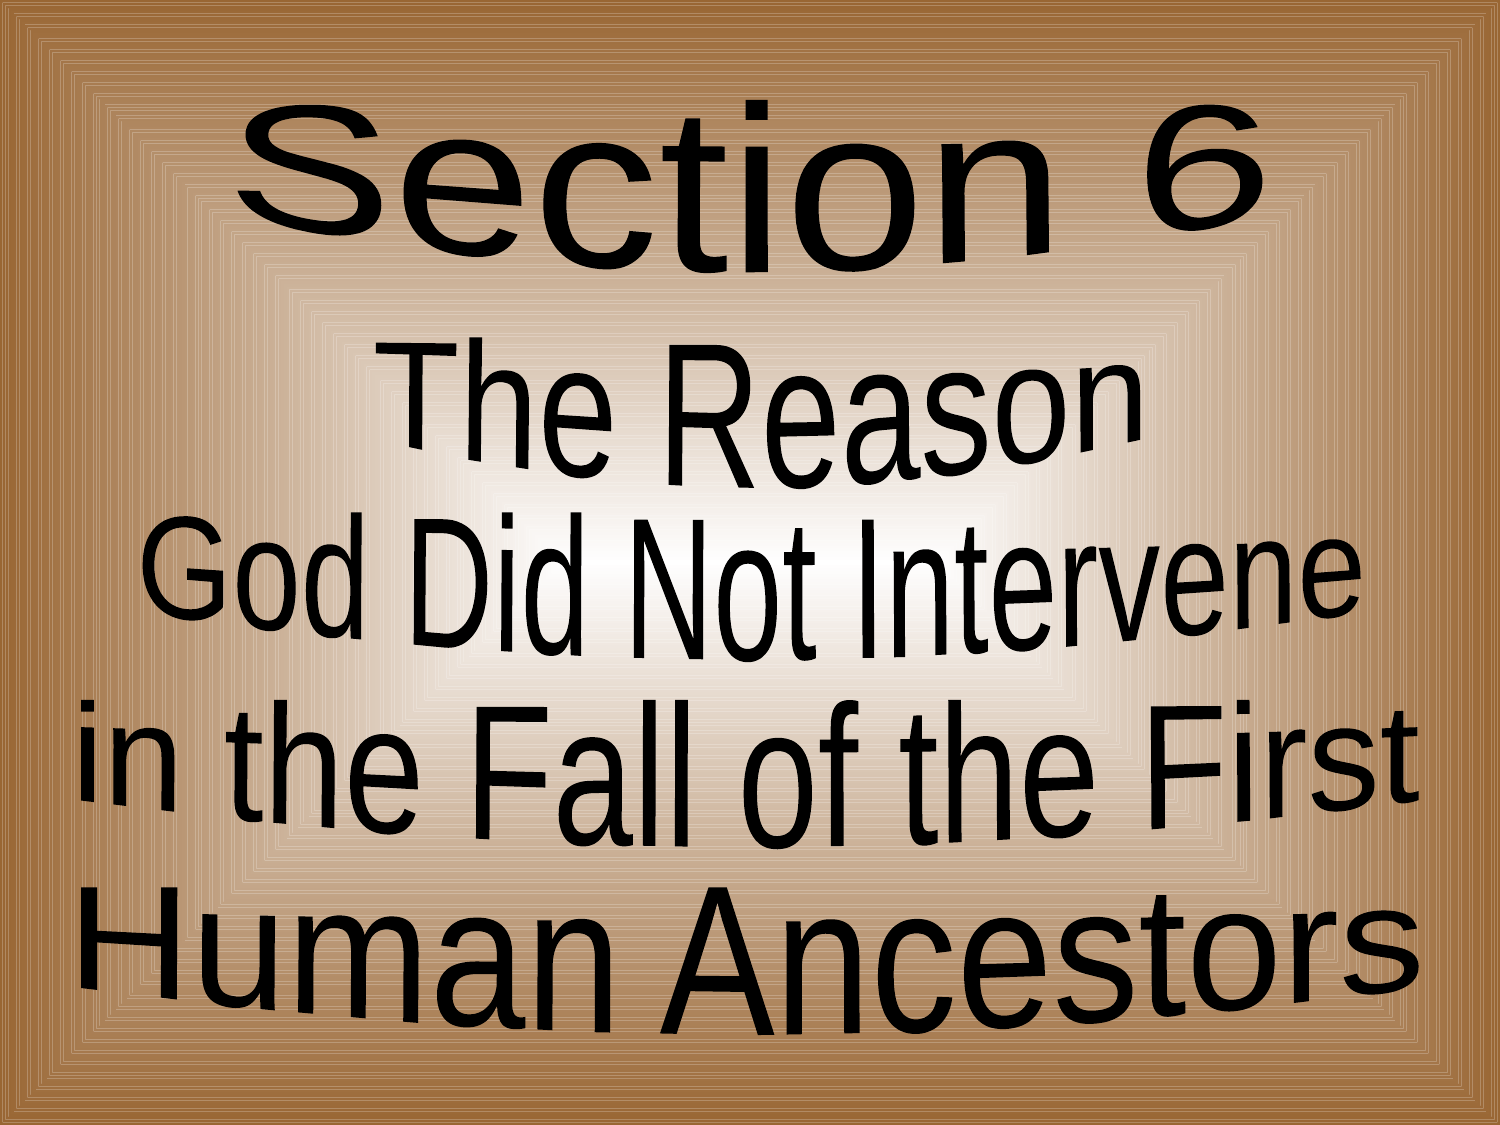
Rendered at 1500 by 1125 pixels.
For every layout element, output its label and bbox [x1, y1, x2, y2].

text_box [80, 337, 1419, 1038]
